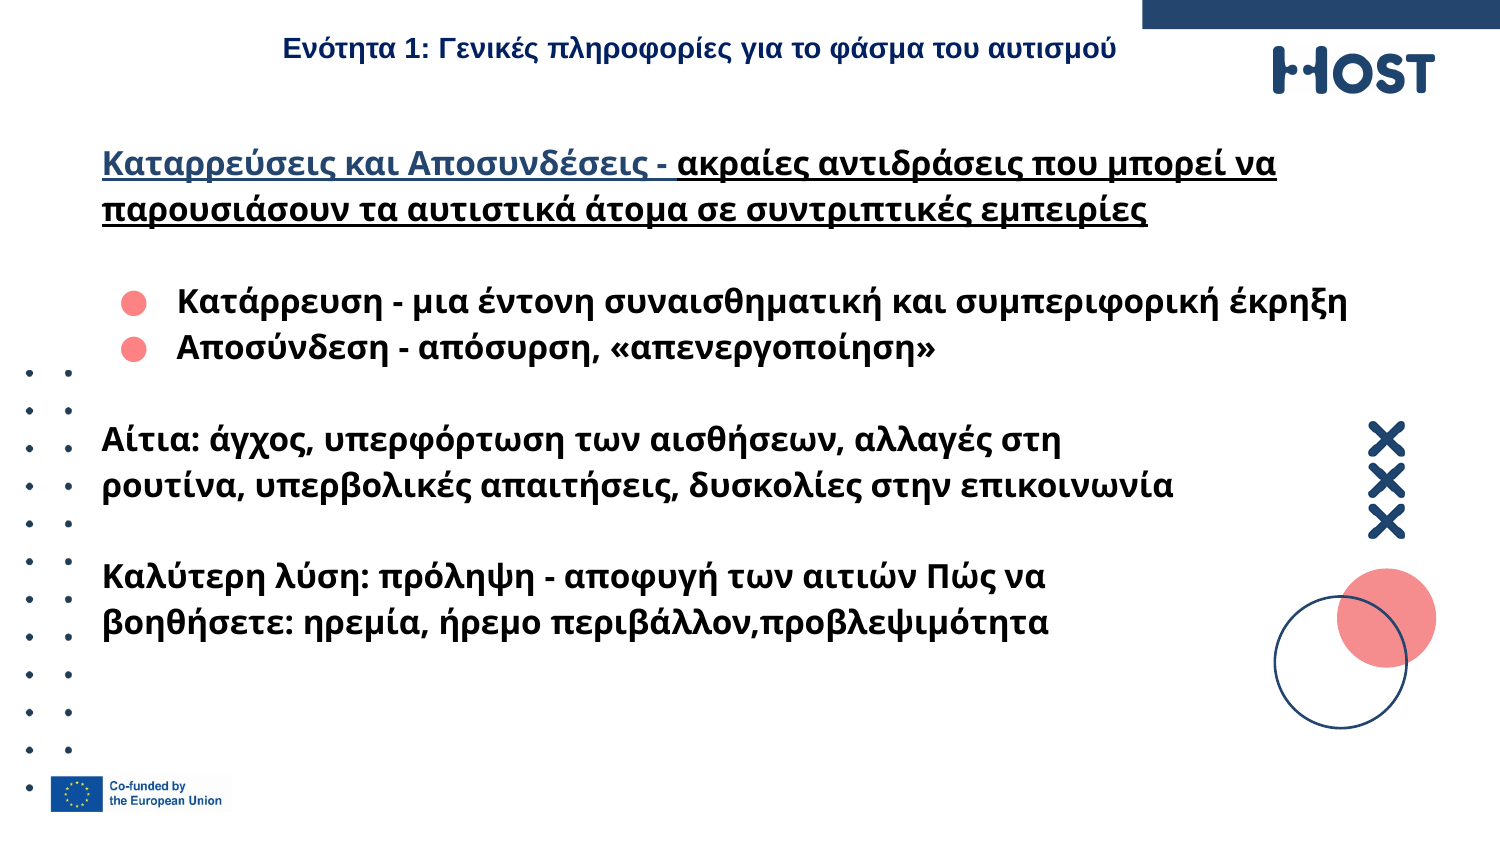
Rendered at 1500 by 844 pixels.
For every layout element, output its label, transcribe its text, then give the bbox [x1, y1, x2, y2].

picture [0, 370, 233, 812]
picture [1273, 46, 1435, 94]
text_box Ενότητα 1: Γενικές πληροφορίες για το φάσμα του αυτισμού [267, 10, 1135, 68]
text_box Καταρρεύσεις και Αποσυνδέσεις - ακραίες αντιδράσεις που μπορεί να παρουσιάσουν τα αυτιστικά άτομα σε συντριπτικές εμπειρίες Κατάρρευση - μια έντονη συναισθηματική και συμπεριφορική έκρηξη Αποσύνδεση - απόσυρση, «απενεργοποίηση» Αίτια: άγχος, υπερφόρτωση των αισθήσεων, αλλαγές στη ρουτίνα, υπερβολικές απαιτήσεις, δυσκολίες στην επικοινωνία Καλύτερη λύση: πρόληψη - αποφυγή των αιτιών Πώς να βοηθήσετε: ηρεμία, ήρεμο περιβάλλον,προβλεψιμότητα [86, 121, 1414, 808]
